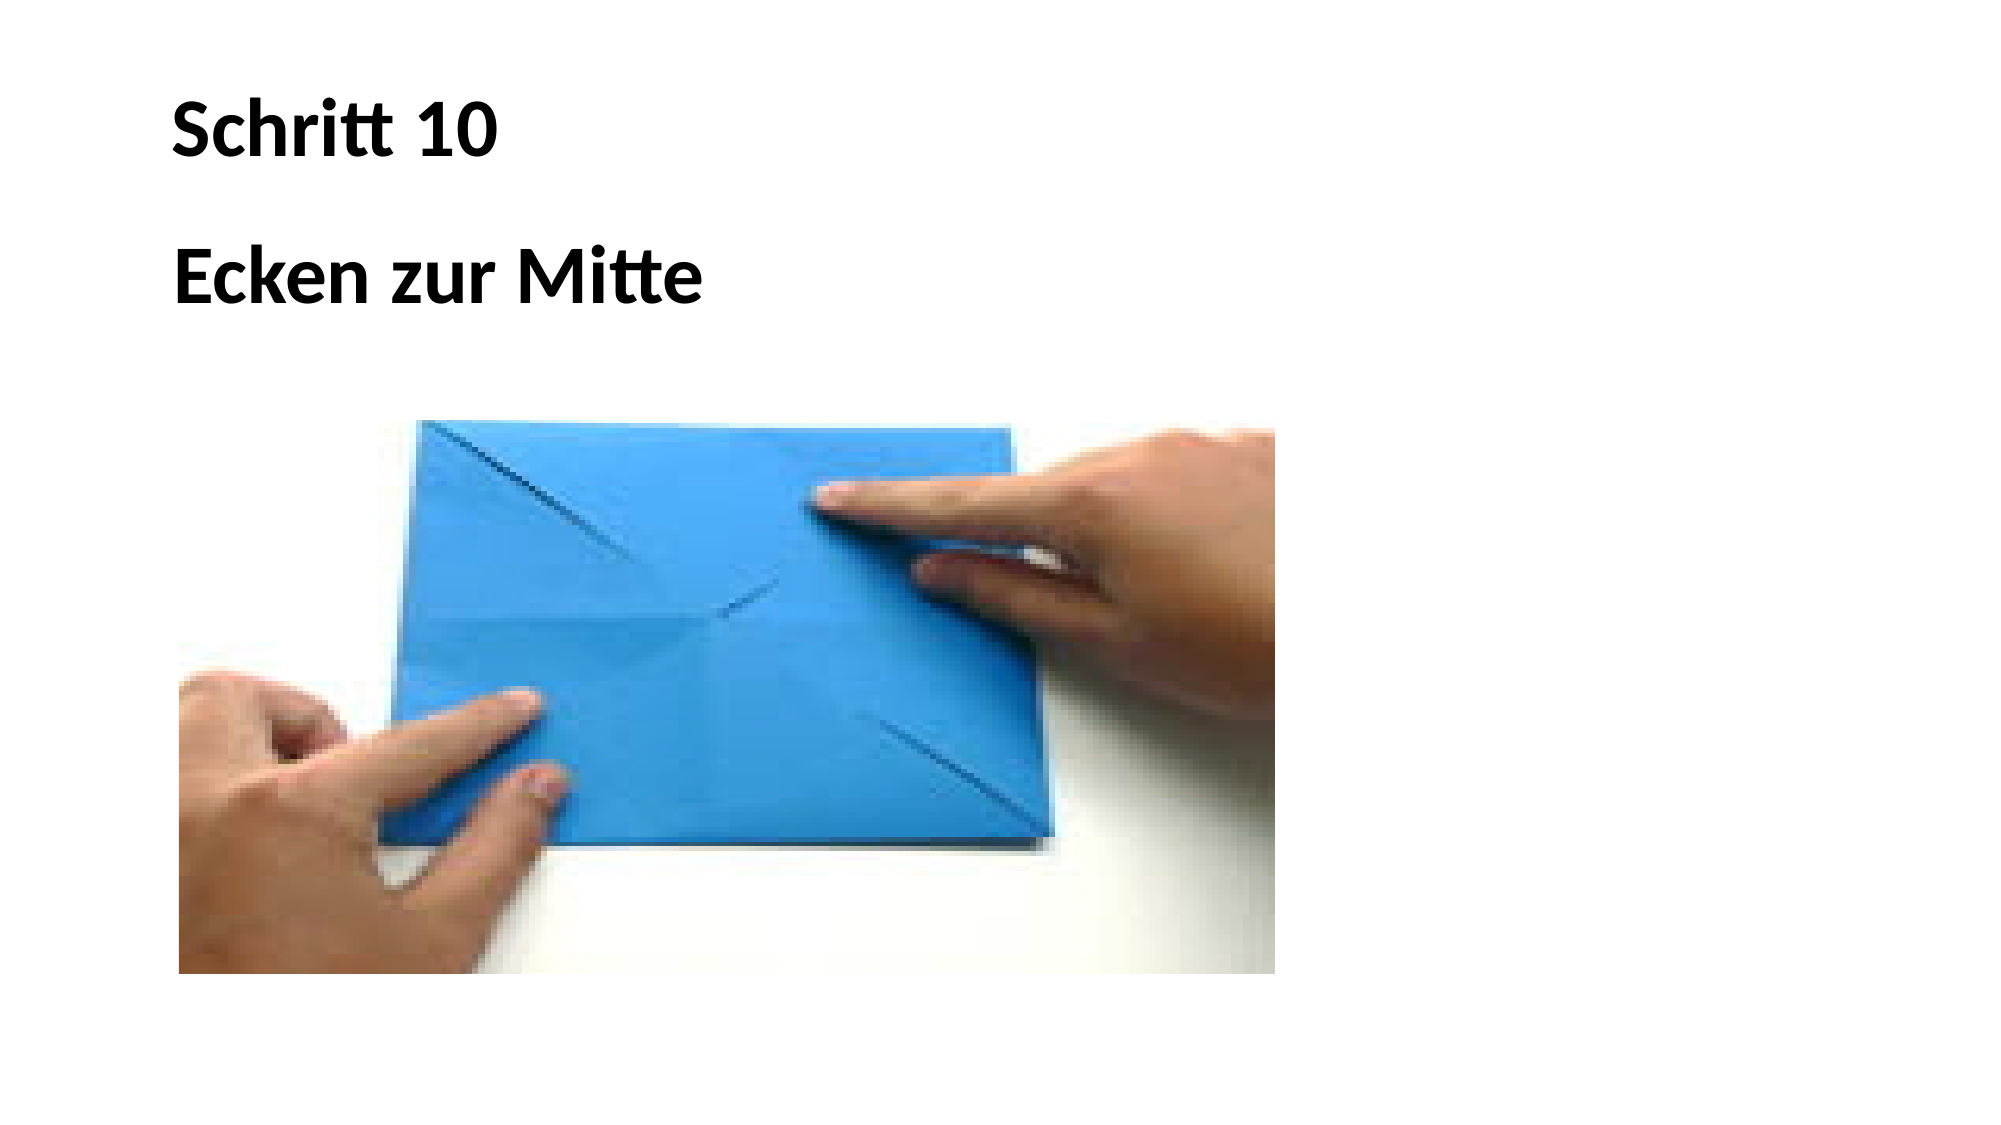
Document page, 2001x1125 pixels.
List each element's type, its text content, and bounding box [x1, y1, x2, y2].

text_box Ecken zur Mitte [158, 206, 721, 328]
text_box Schritt 10 [157, 59, 514, 181]
picture [178, 420, 1275, 974]
